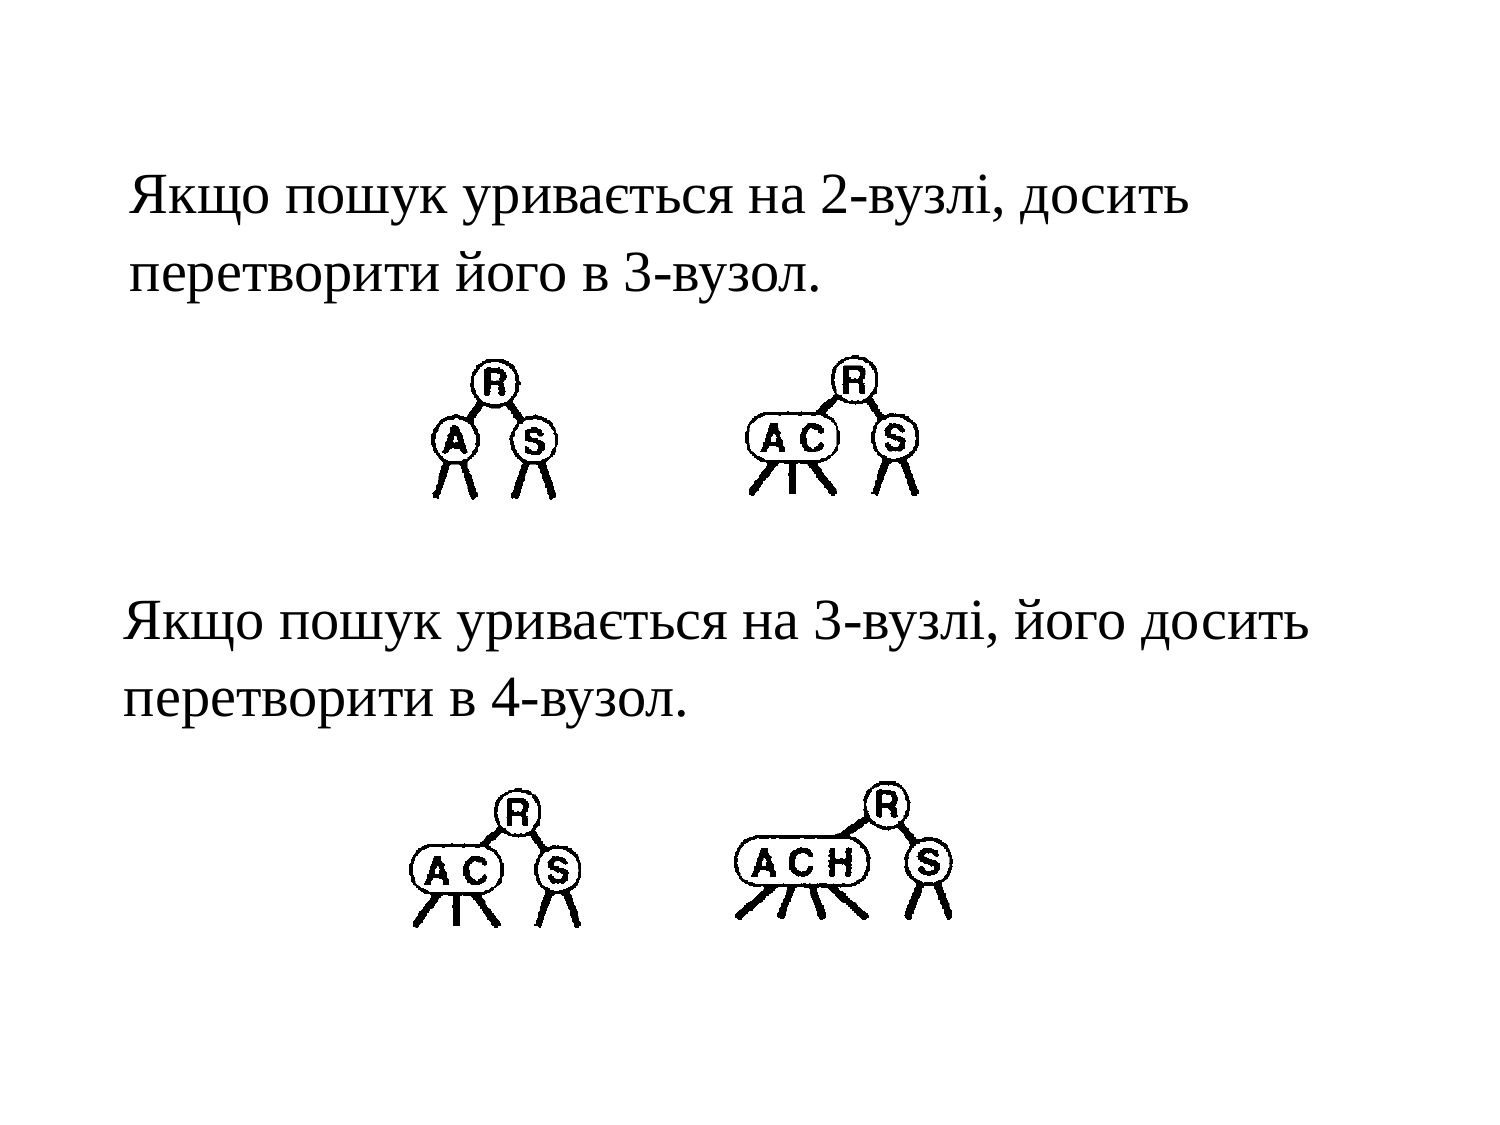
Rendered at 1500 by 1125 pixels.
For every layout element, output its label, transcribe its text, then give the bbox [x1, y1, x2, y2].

list Якщо пошук уривається на 2-вузлі, досить перетворити його в 3-вузол. [0, 140, 1500, 303]
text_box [386, 325, 975, 540]
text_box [358, 758, 1011, 958]
text_box Якщо пошук уривається на 3-вузлі, його досить перетворити в 4-вузол. [0, 566, 1494, 728]
